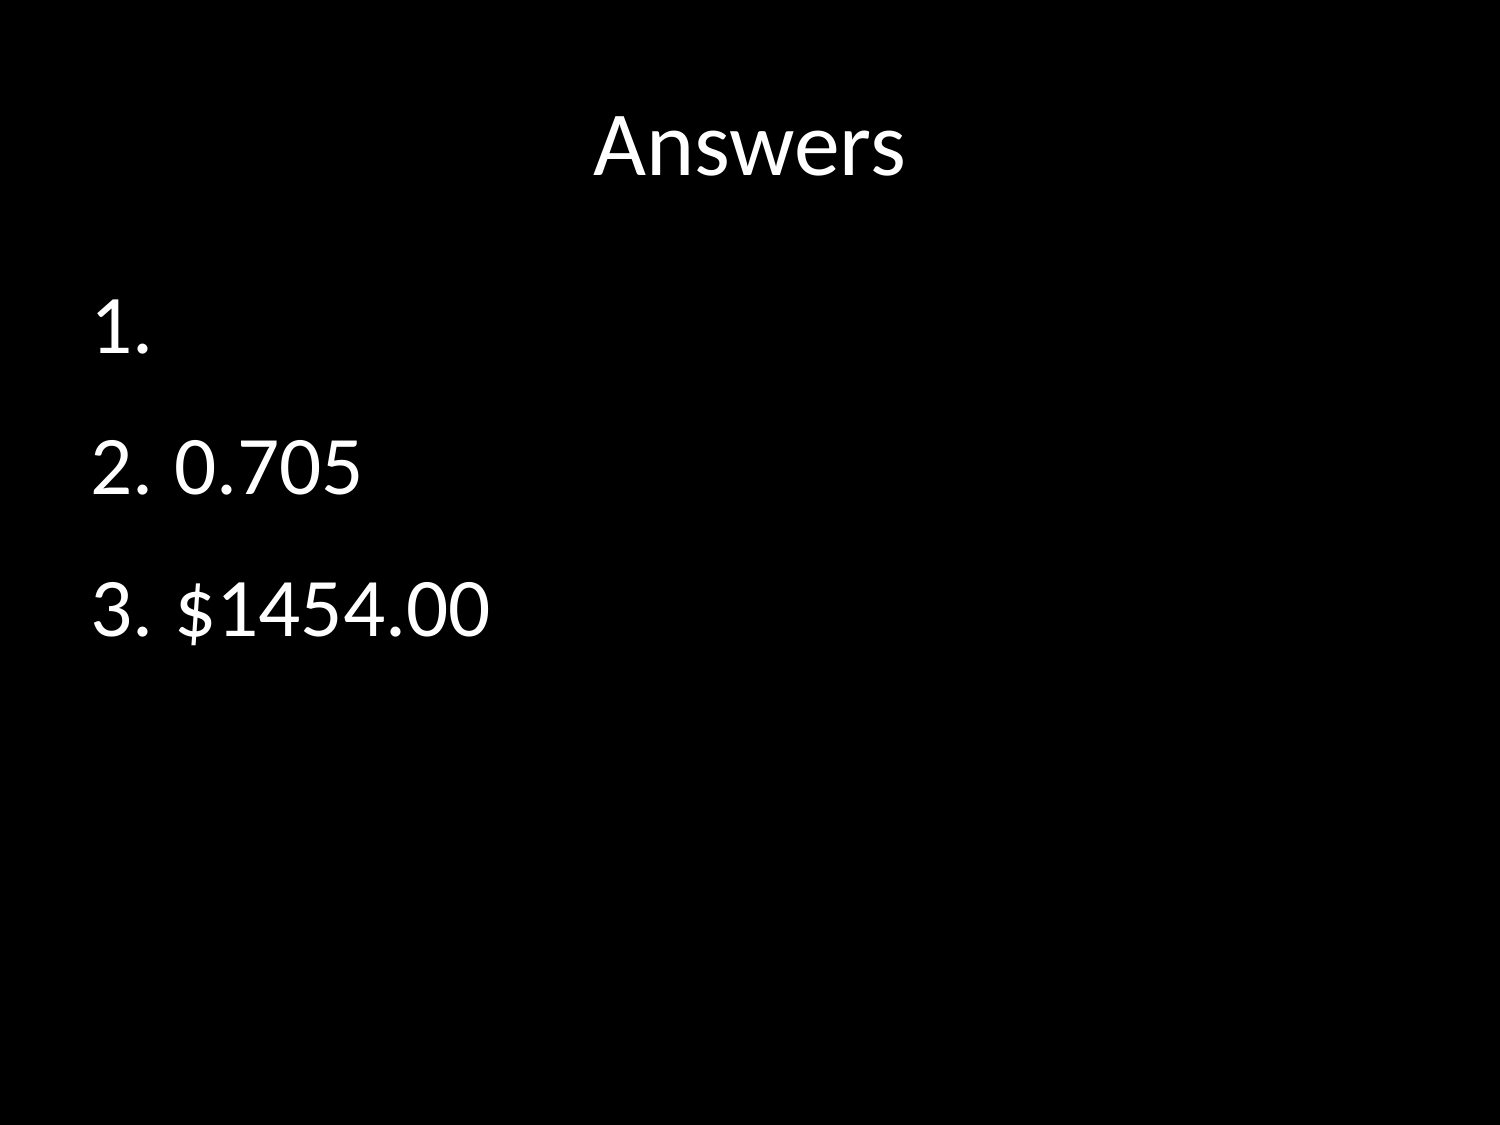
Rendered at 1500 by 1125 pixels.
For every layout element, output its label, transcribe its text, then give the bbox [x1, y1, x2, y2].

title Answers [75, 45, 1425, 233]
